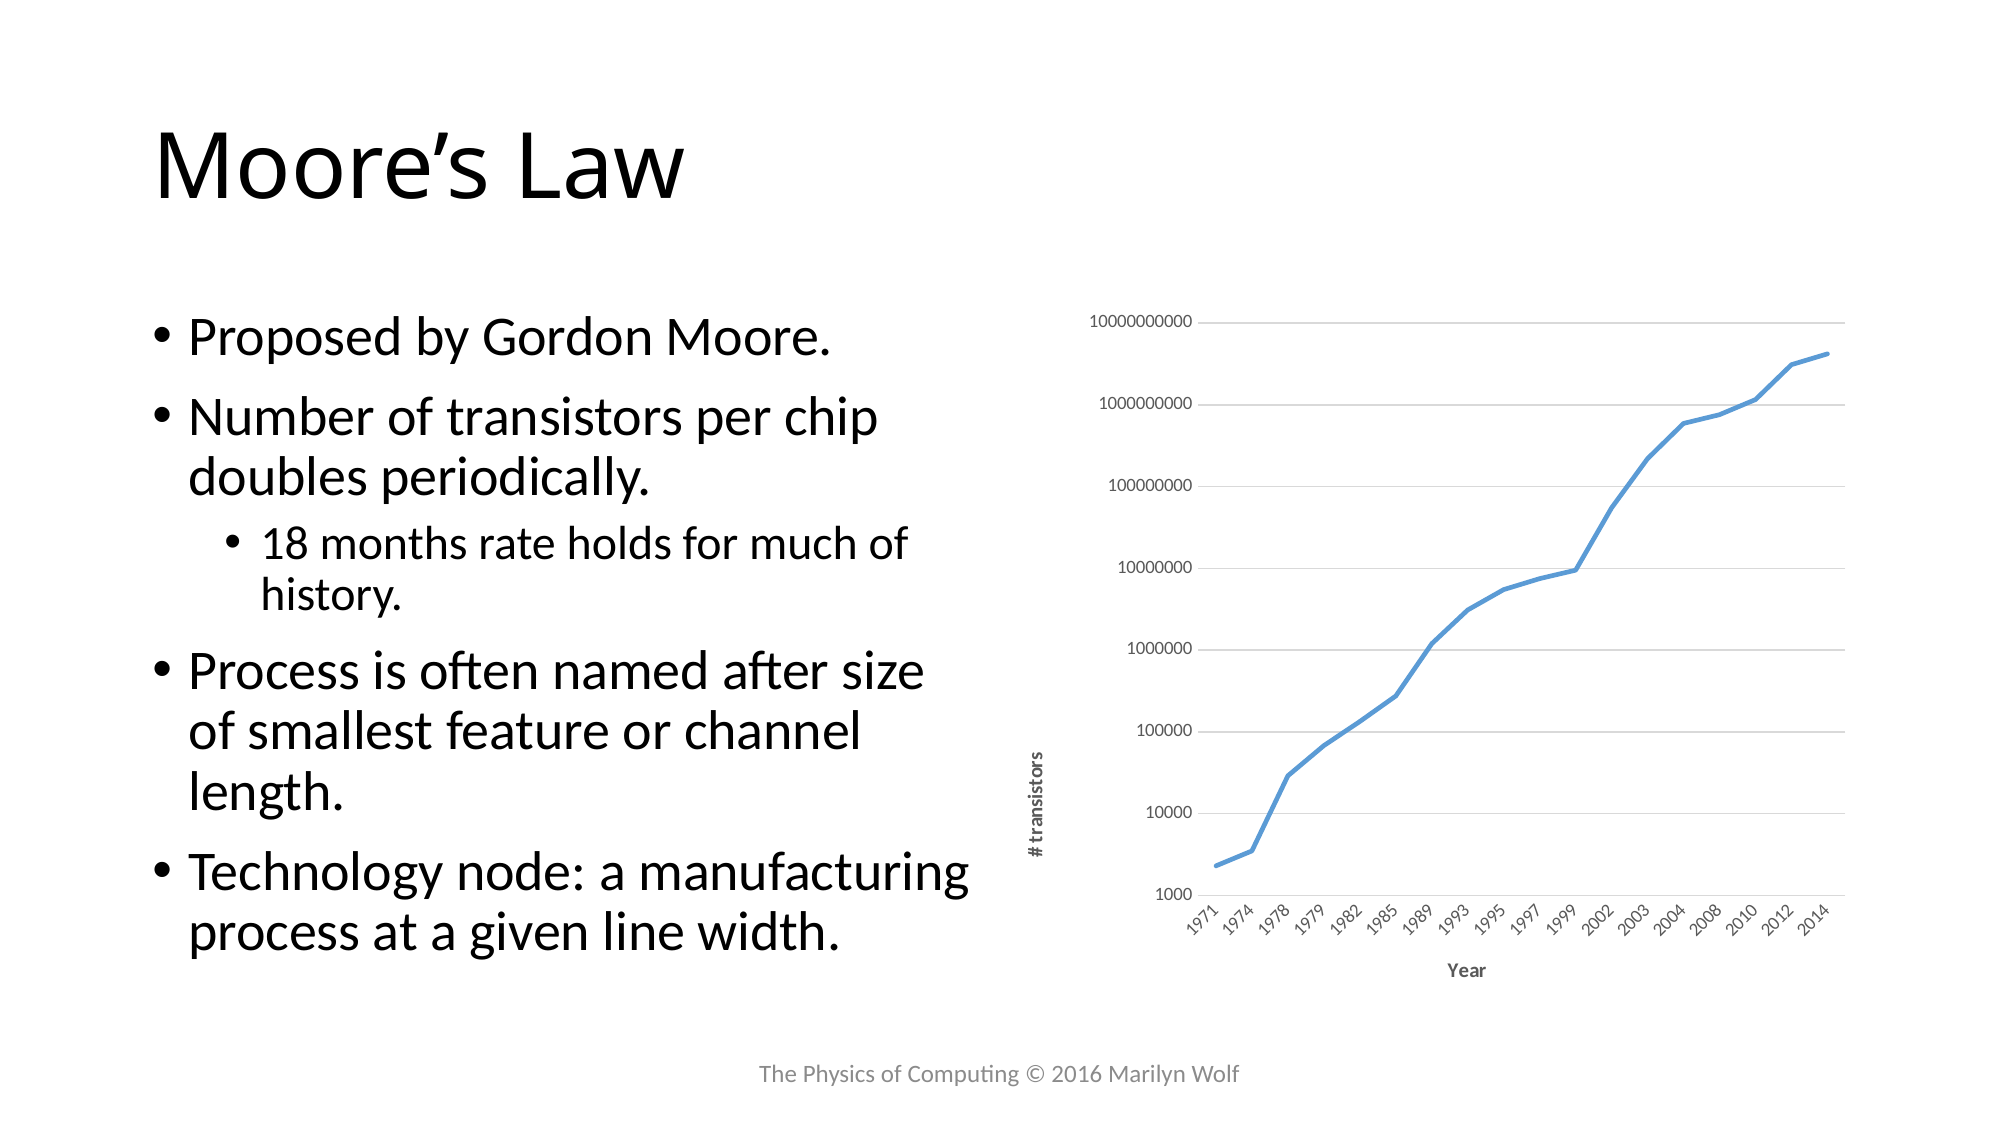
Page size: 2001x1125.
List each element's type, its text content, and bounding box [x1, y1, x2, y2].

chart [1012, 299, 1863, 1014]
list Proposed by Gordon Moore. Number of transistors per chip doubles periodically. 18 months rate holds for much of history. Process is often named after size of smallest feature or channel length. Technology node: a manufacturing process at a given line width. [137, 299, 988, 1014]
footer The Physics of Computing © 2016 Marilyn Wolf [662, 1042, 1338, 1103]
title Moore’s Law [137, 59, 1863, 278]
